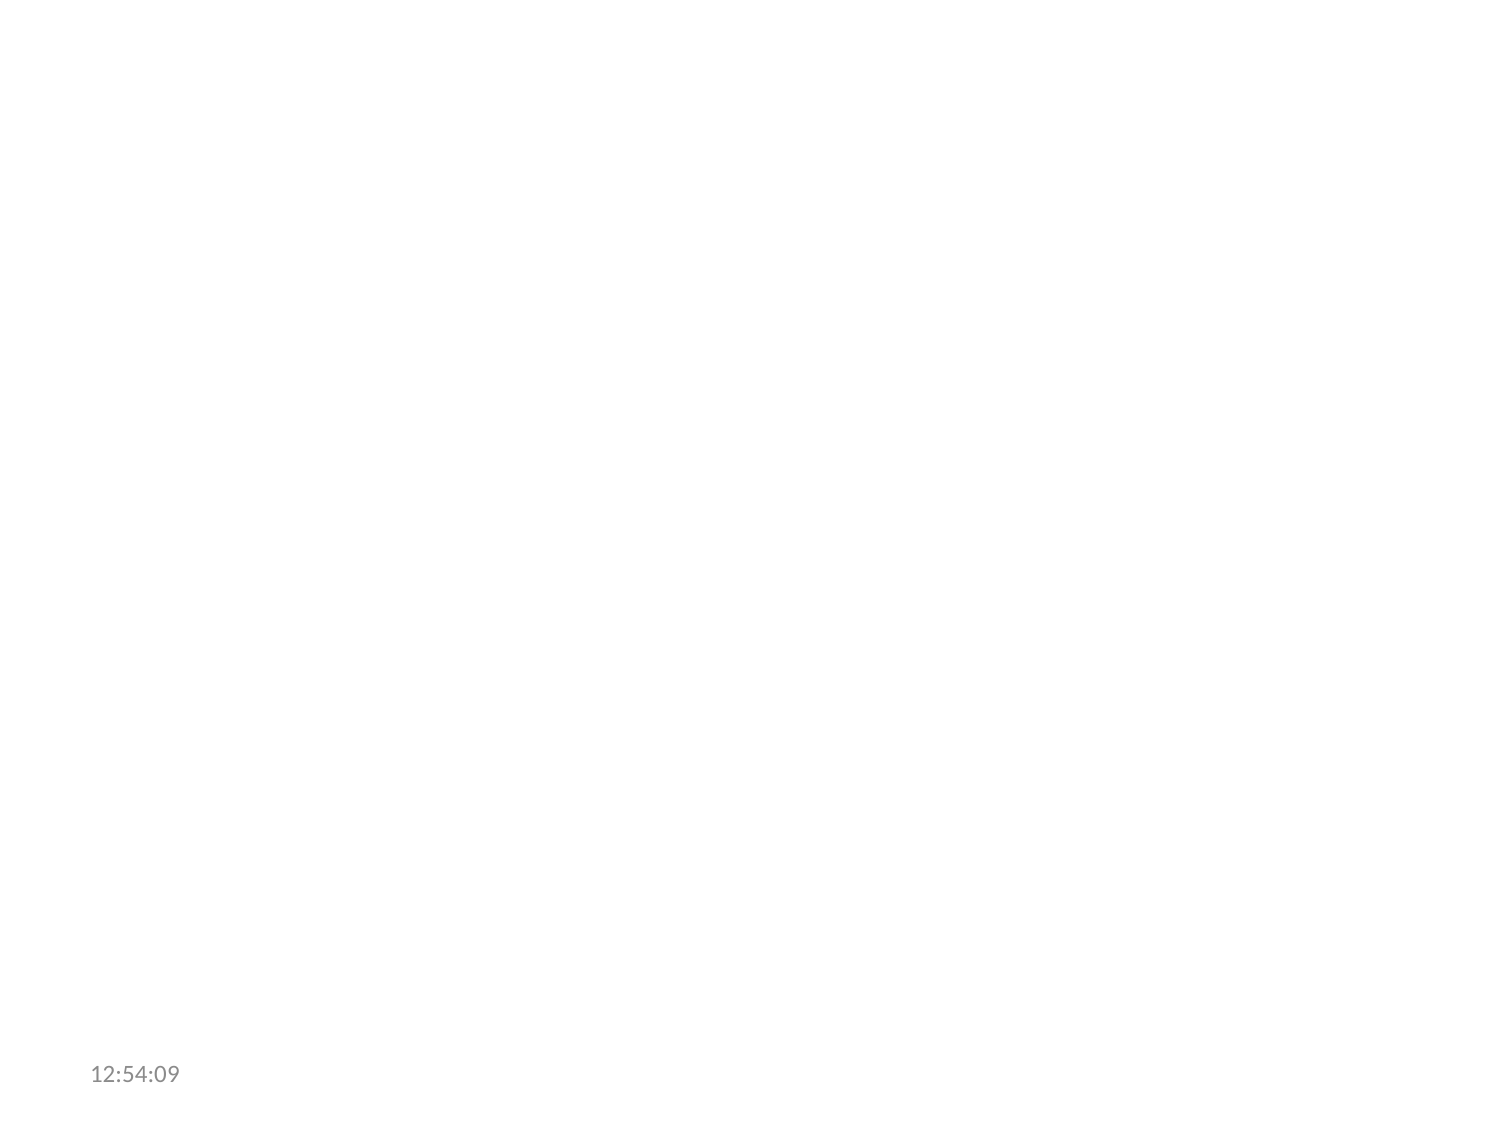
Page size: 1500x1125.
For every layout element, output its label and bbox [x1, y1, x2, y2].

slide_number [75, 1042, 425, 1103]
